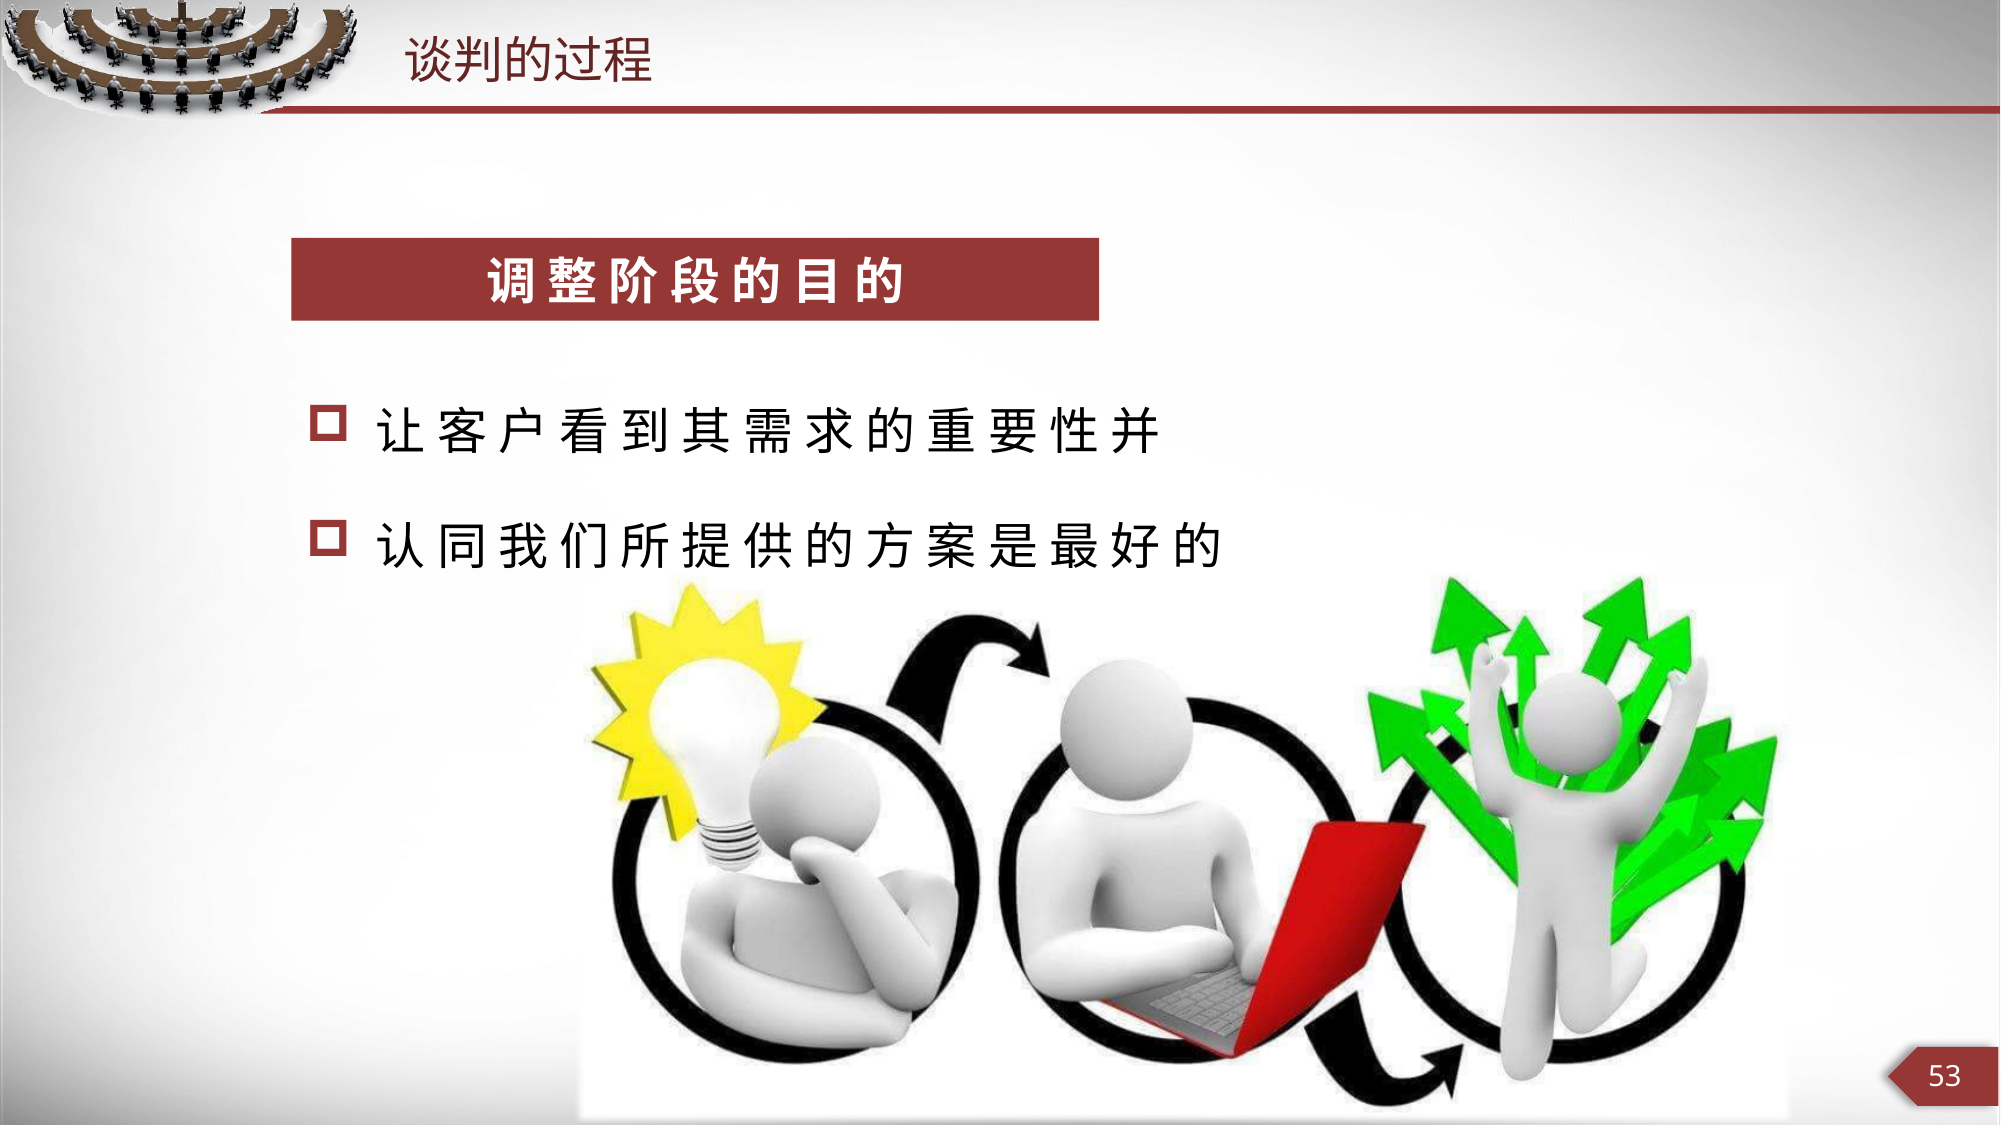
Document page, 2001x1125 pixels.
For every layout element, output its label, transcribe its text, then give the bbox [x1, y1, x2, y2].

text_box 让 客 户 看 到 其 需 求 的 重 要 性 并 认 同 我 们 所 提 供 的 方 案 是 最 好 的 [291, 361, 1355, 582]
slide_number 53 [1889, 1046, 2000, 1107]
text_box 调 整 阶 段 的 目 的 [291, 237, 1100, 321]
list 谈判的过程 [388, 11, 1074, 107]
picture [0, 0, 2001, 1125]
